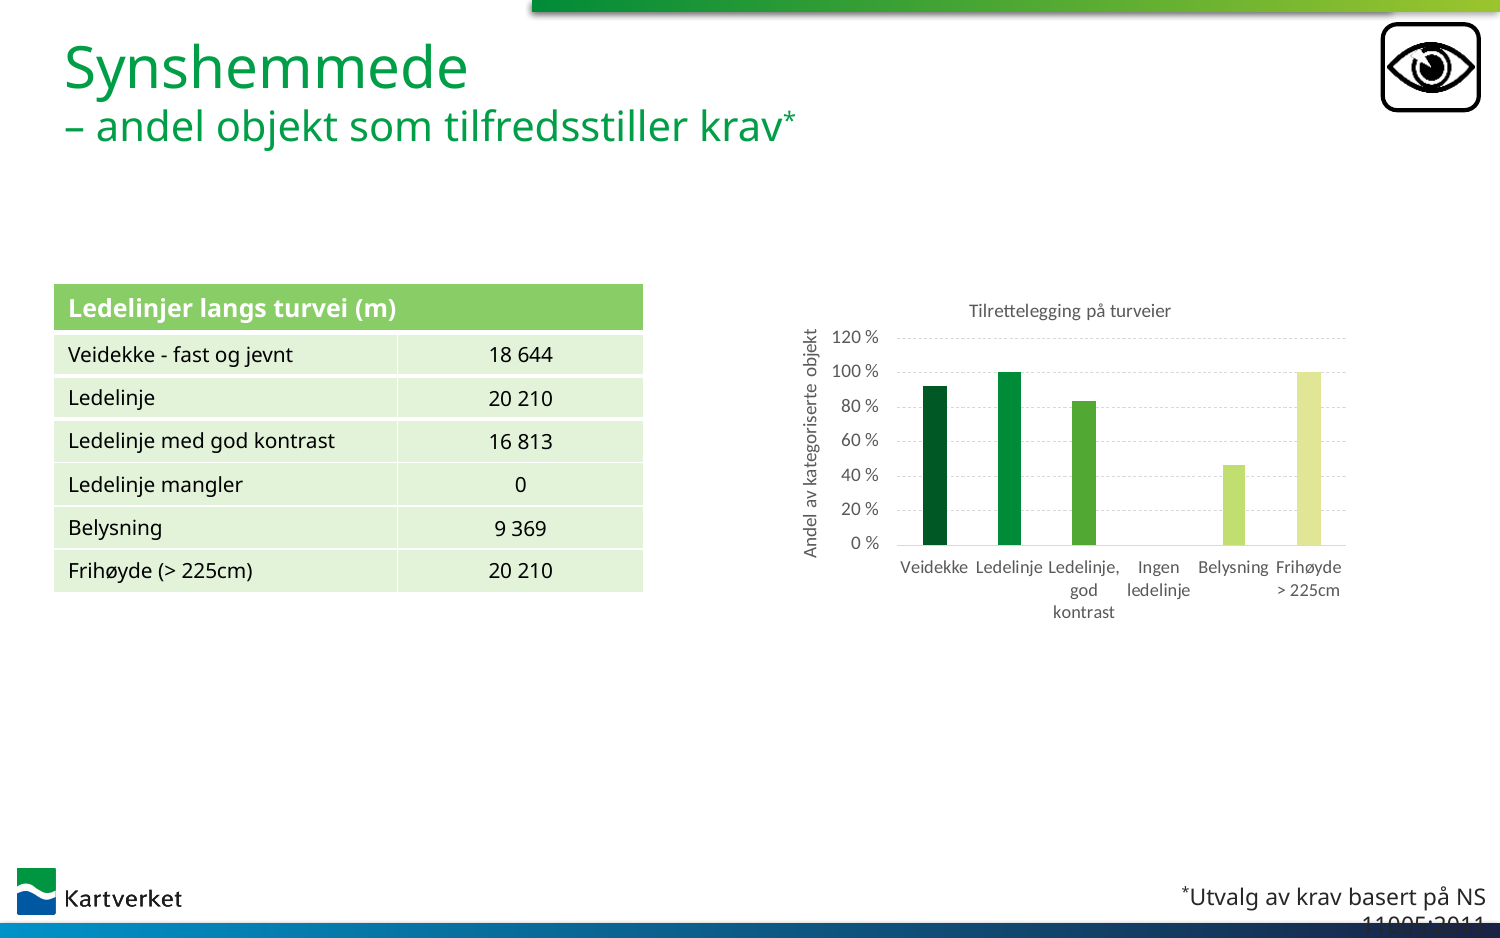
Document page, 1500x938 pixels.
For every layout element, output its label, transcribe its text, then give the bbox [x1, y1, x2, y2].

table_header Ledelinjer langs turvei (m) [54, 284, 643, 330]
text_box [1382, 24, 1480, 111]
table_cell Veidekke - fast og jevnt [54, 335, 397, 374]
table_cell Ledelinje mangler [54, 463, 397, 505]
table_cell Belysning [54, 507, 397, 548]
table_cell 9 369 [398, 507, 643, 548]
text_box *Utvalg av krav basert på NS 11005:2011 [1068, 873, 1500, 938]
table_cell Frihøyde (> 225cm) [54, 550, 397, 592]
table_cell 18 644 [398, 335, 643, 374]
text_box Synshemmede – andel objekt som tilfredsstiller krav* [49, 24, 1431, 158]
table_cell Ledelinje med god kontrast [54, 421, 397, 462]
picture [791, 291, 1349, 630]
table_cell Ledelinje [54, 378, 397, 417]
table_cell 0 [398, 463, 643, 505]
table_cell 16 813 [398, 421, 643, 462]
table_cell 20 210 [398, 378, 643, 417]
table_cell 20 210 [398, 550, 643, 592]
